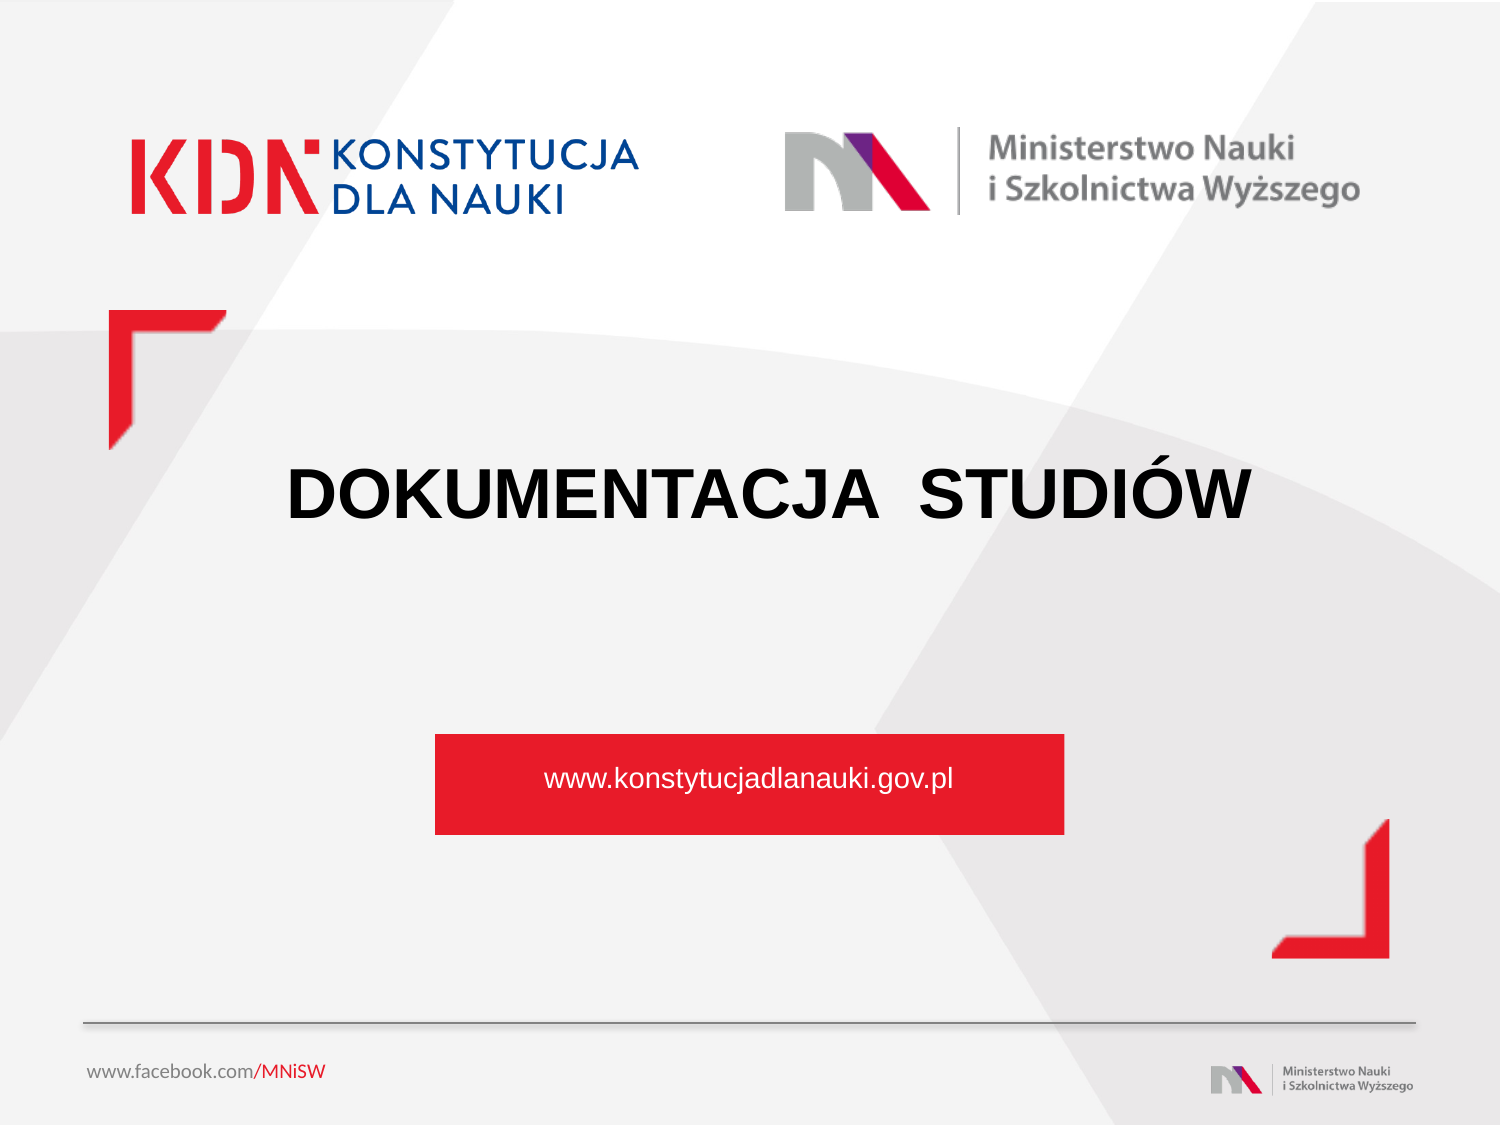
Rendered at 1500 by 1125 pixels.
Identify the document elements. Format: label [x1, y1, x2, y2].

text_box [108, 310, 1390, 959]
text_box [434, 733, 1065, 835]
picture [0, 0, 1500, 1125]
